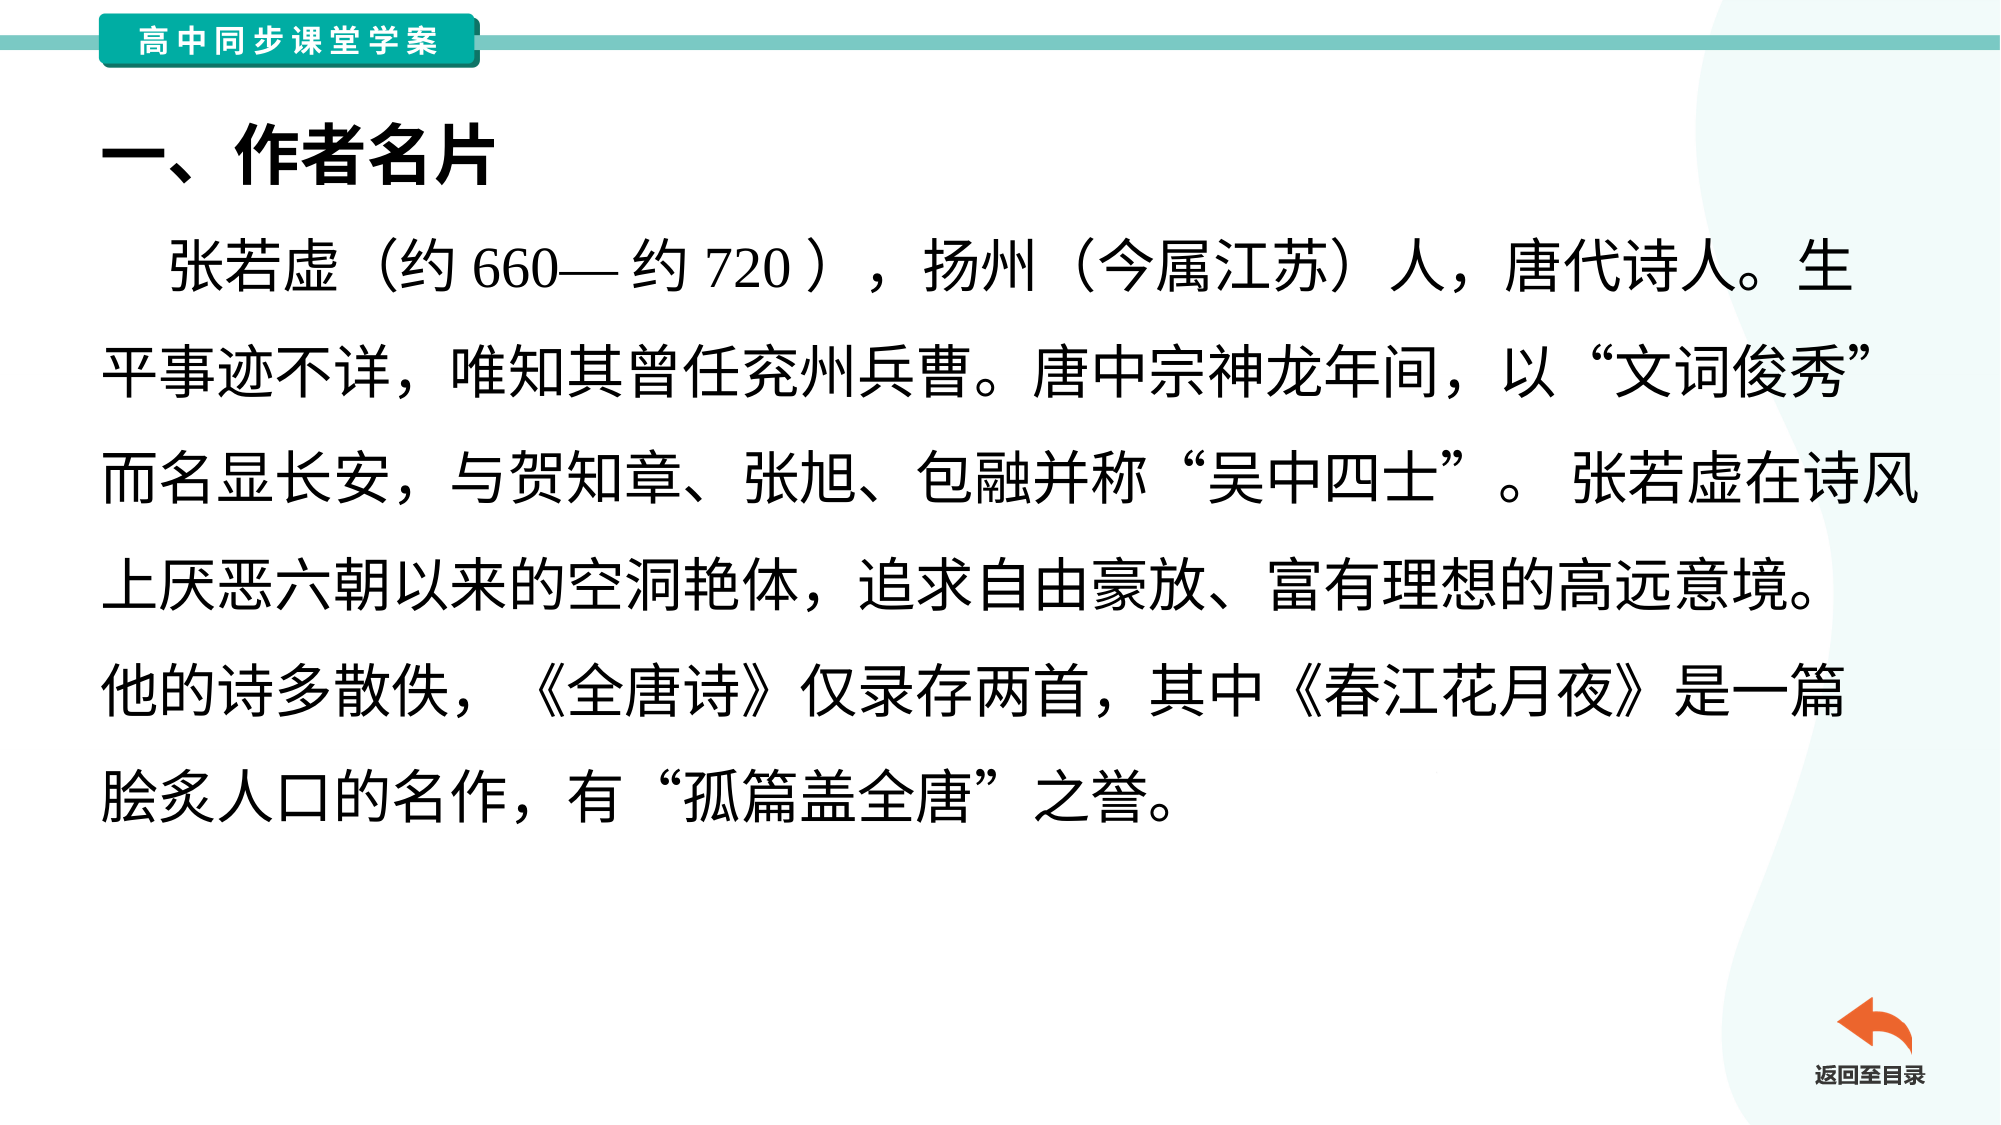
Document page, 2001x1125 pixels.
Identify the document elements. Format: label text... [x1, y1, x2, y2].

text_box 一、作者名片 [100, 76, 1899, 192]
text_box 张若虚（约660—约720），扬州（今属江苏）人，唐代诗人。生 平事迹不详，唯知其曾任兖州兵曹。唐中宗神龙年间，以“文词俊秀” 而名显长安，与贺知章、张旭、包融并称“吴中四士”。 张若虚在诗风 上厌恶六朝以来的空洞艳体，追求自由豪放、富有理想的高远意境。 他的诗多散佚，《全唐诗》仅录存两首，其中《春江花月夜》是一篇 脍炙人口的名作，有“孤篇盖全唐”之誉。 [100, 192, 1899, 831]
picture [0, 0, 2000, 1125]
